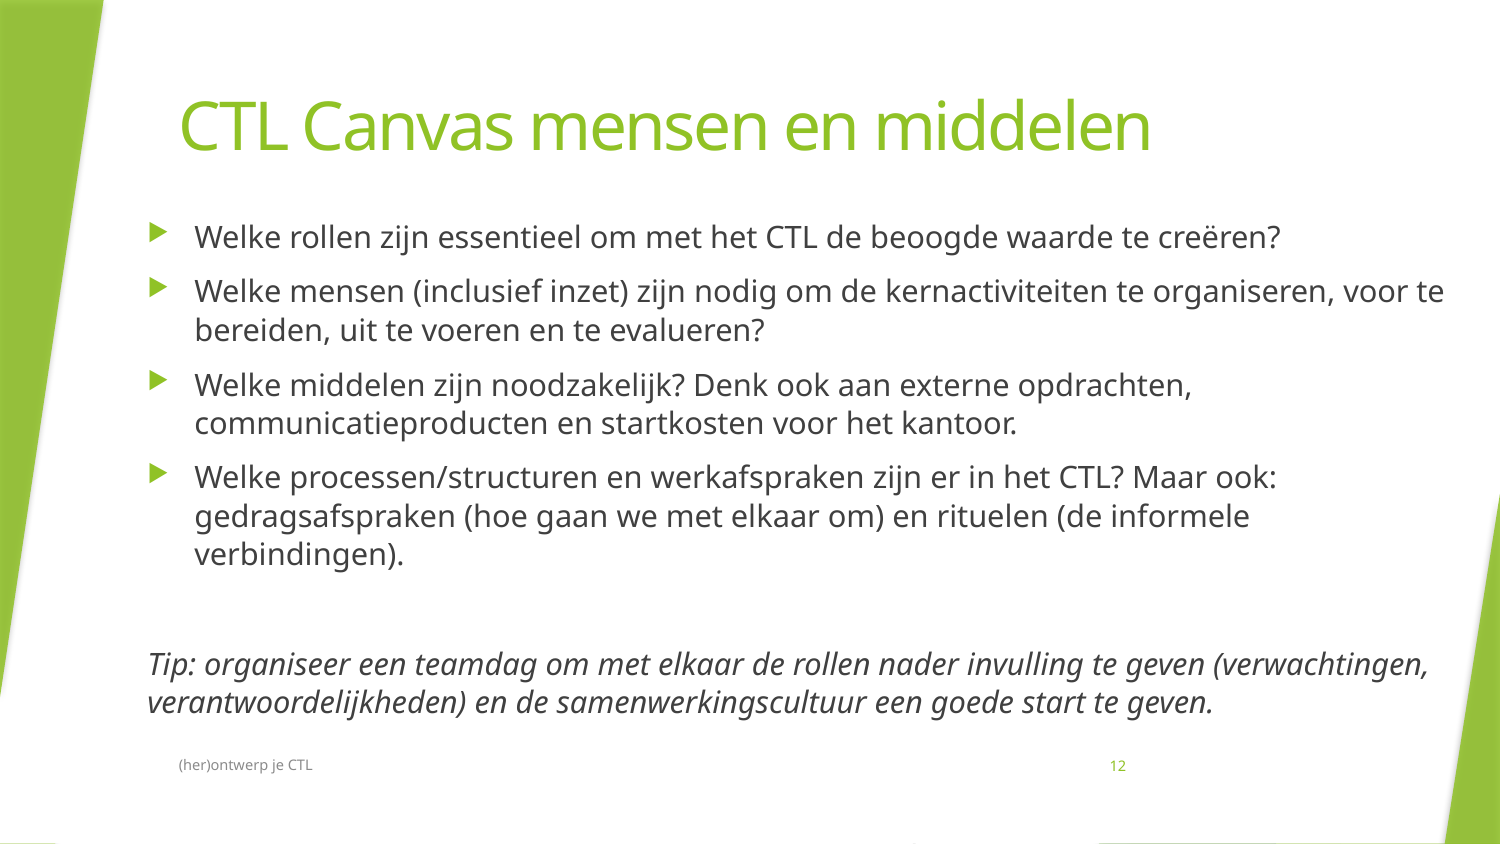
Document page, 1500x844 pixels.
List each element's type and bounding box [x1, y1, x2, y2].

text_box [0, 0, 1500, 844]
